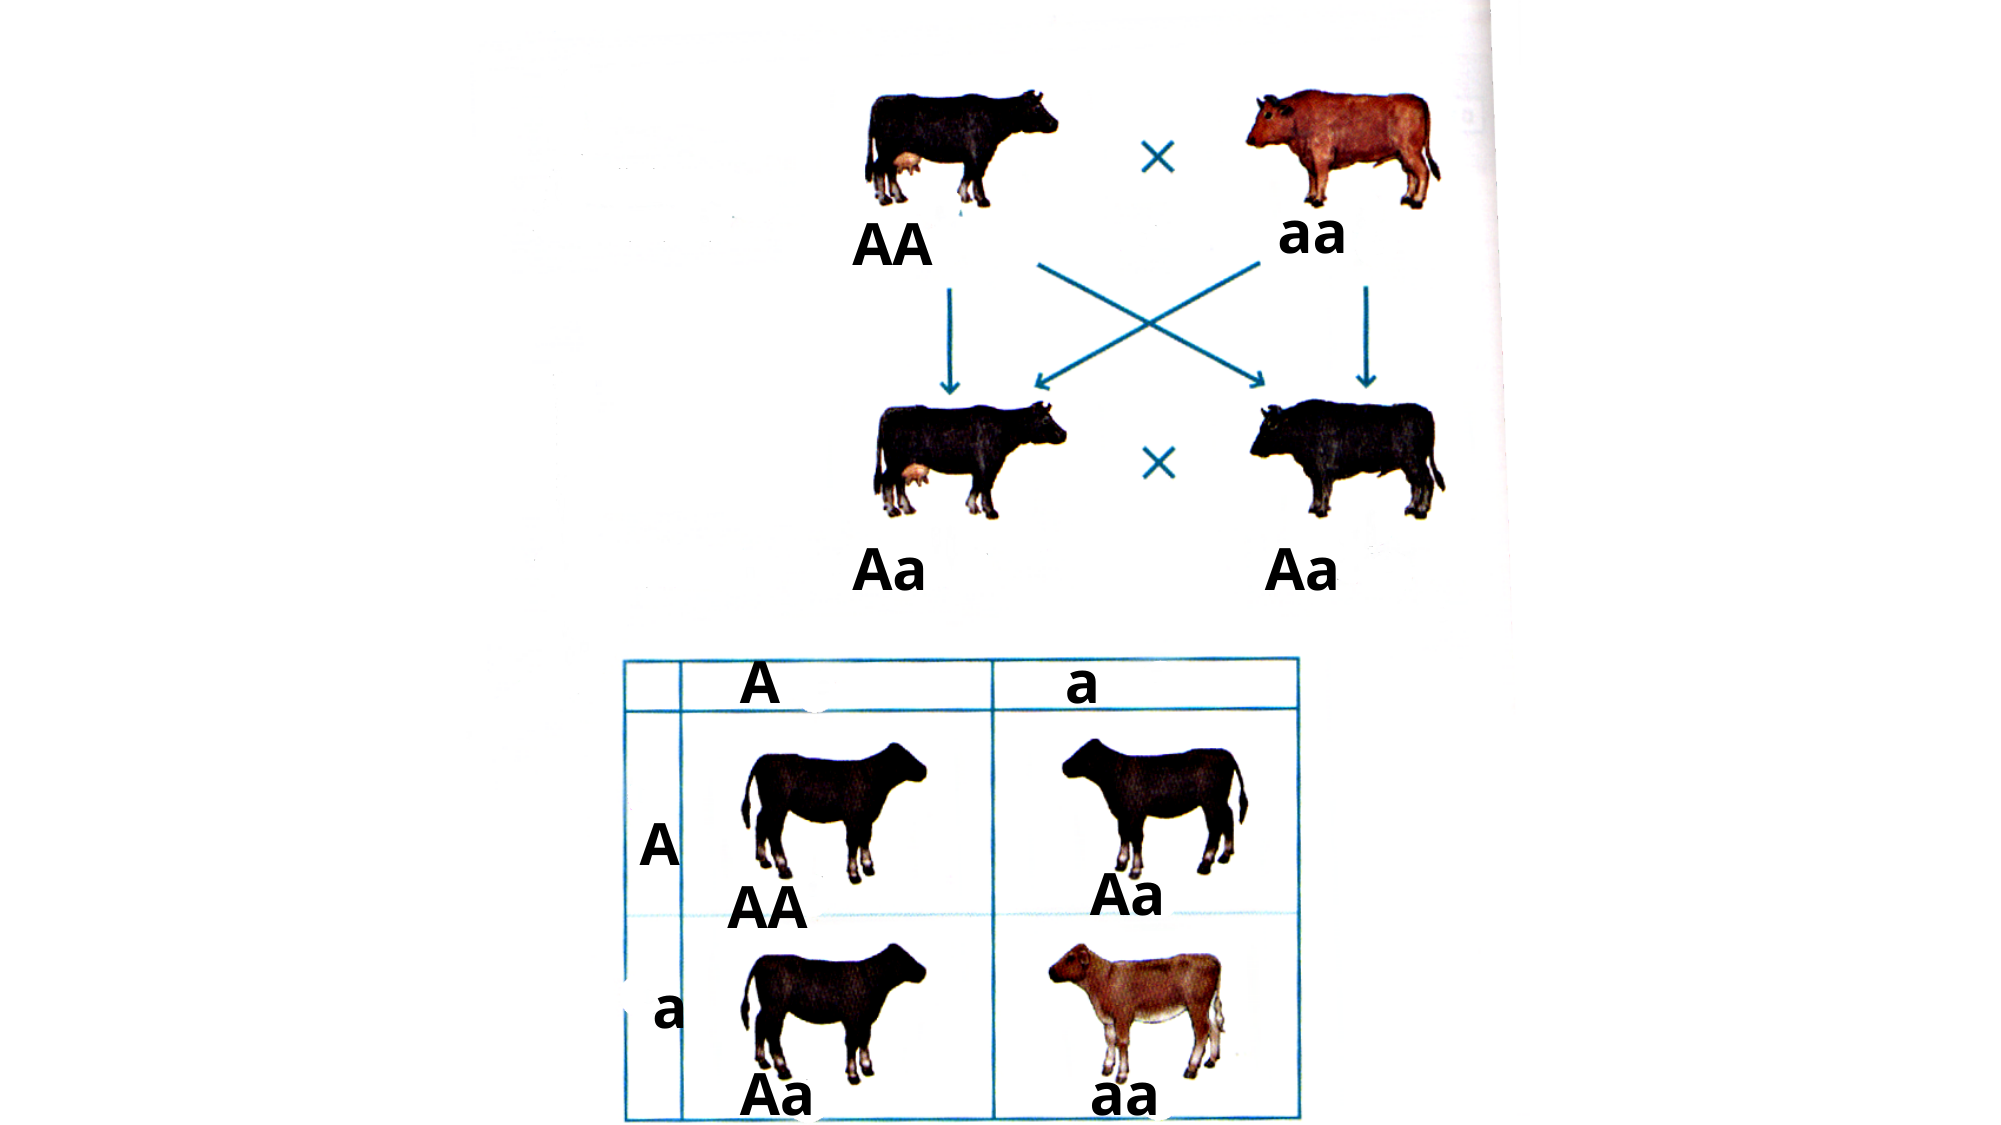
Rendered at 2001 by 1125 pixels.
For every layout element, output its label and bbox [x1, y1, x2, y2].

picture [466, 0, 1533, 1125]
